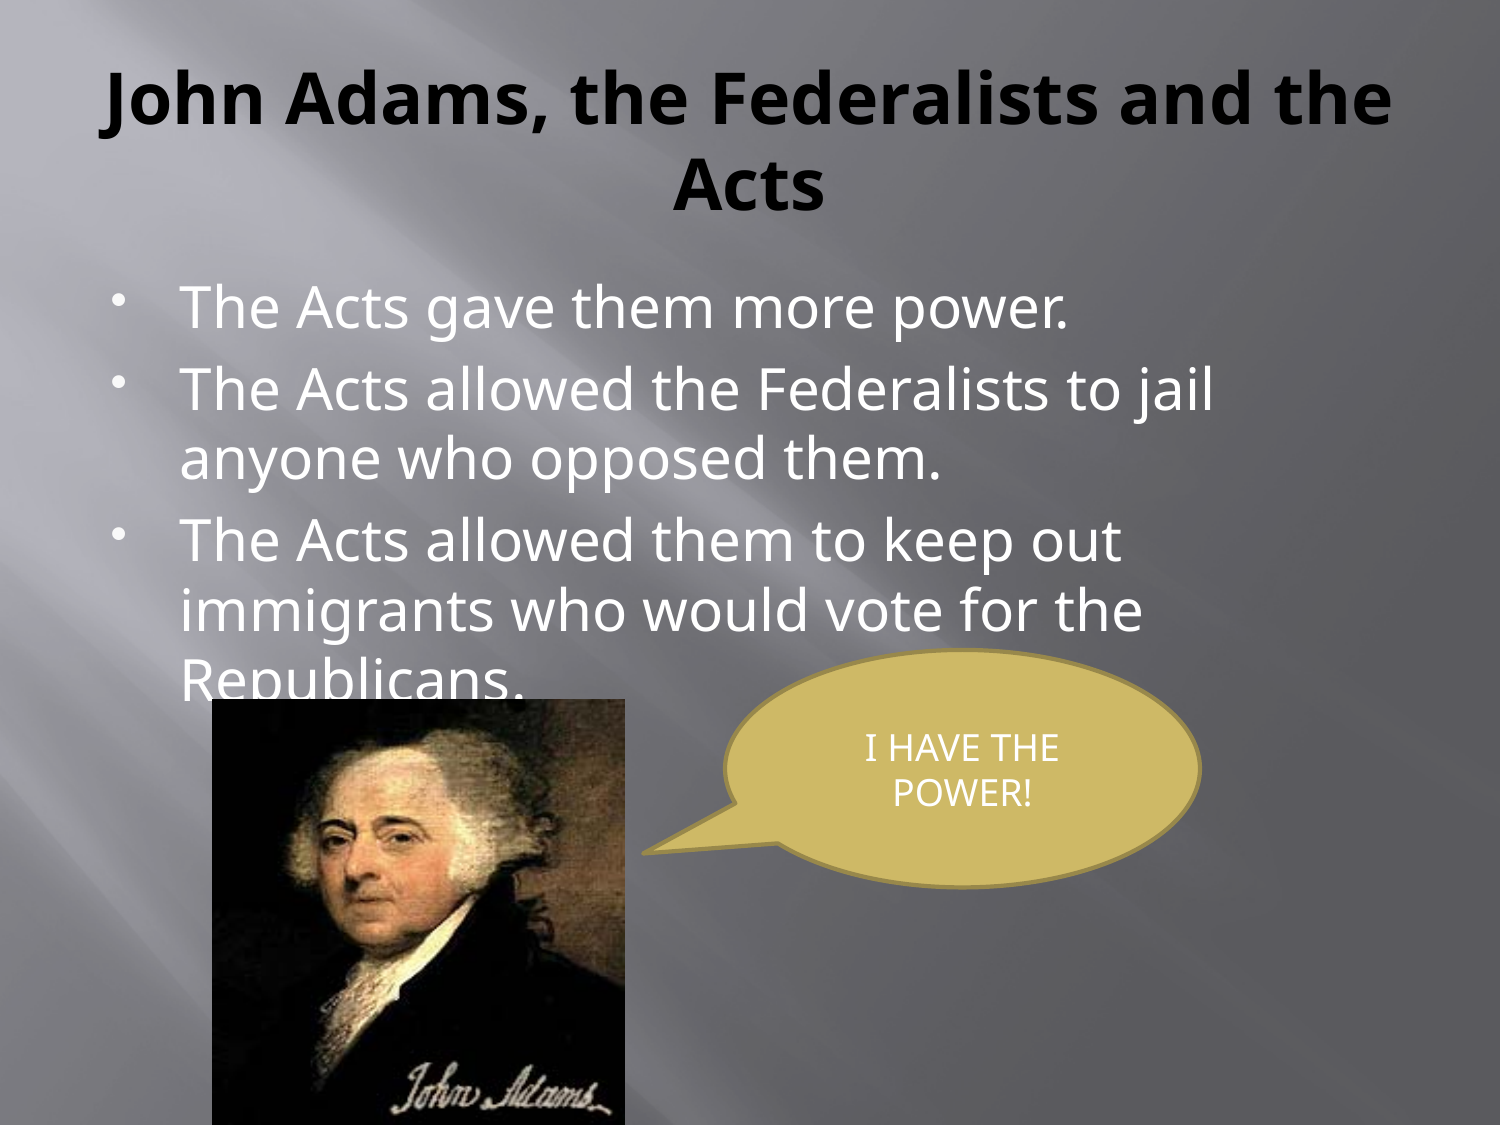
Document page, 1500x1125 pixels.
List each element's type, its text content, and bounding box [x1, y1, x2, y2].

list The Acts gave them more power. The Acts allowed the Federalists to jail anyone who opposed them. The Acts allowed them to keep out immigrants who would vote for the Republicans. [75, 262, 1425, 1035]
title John Adams, the Federalists and the Acts [75, 45, 1425, 233]
picture [212, 699, 626, 1125]
text_box I HAVE THE POWER! [668, 647, 1203, 890]
